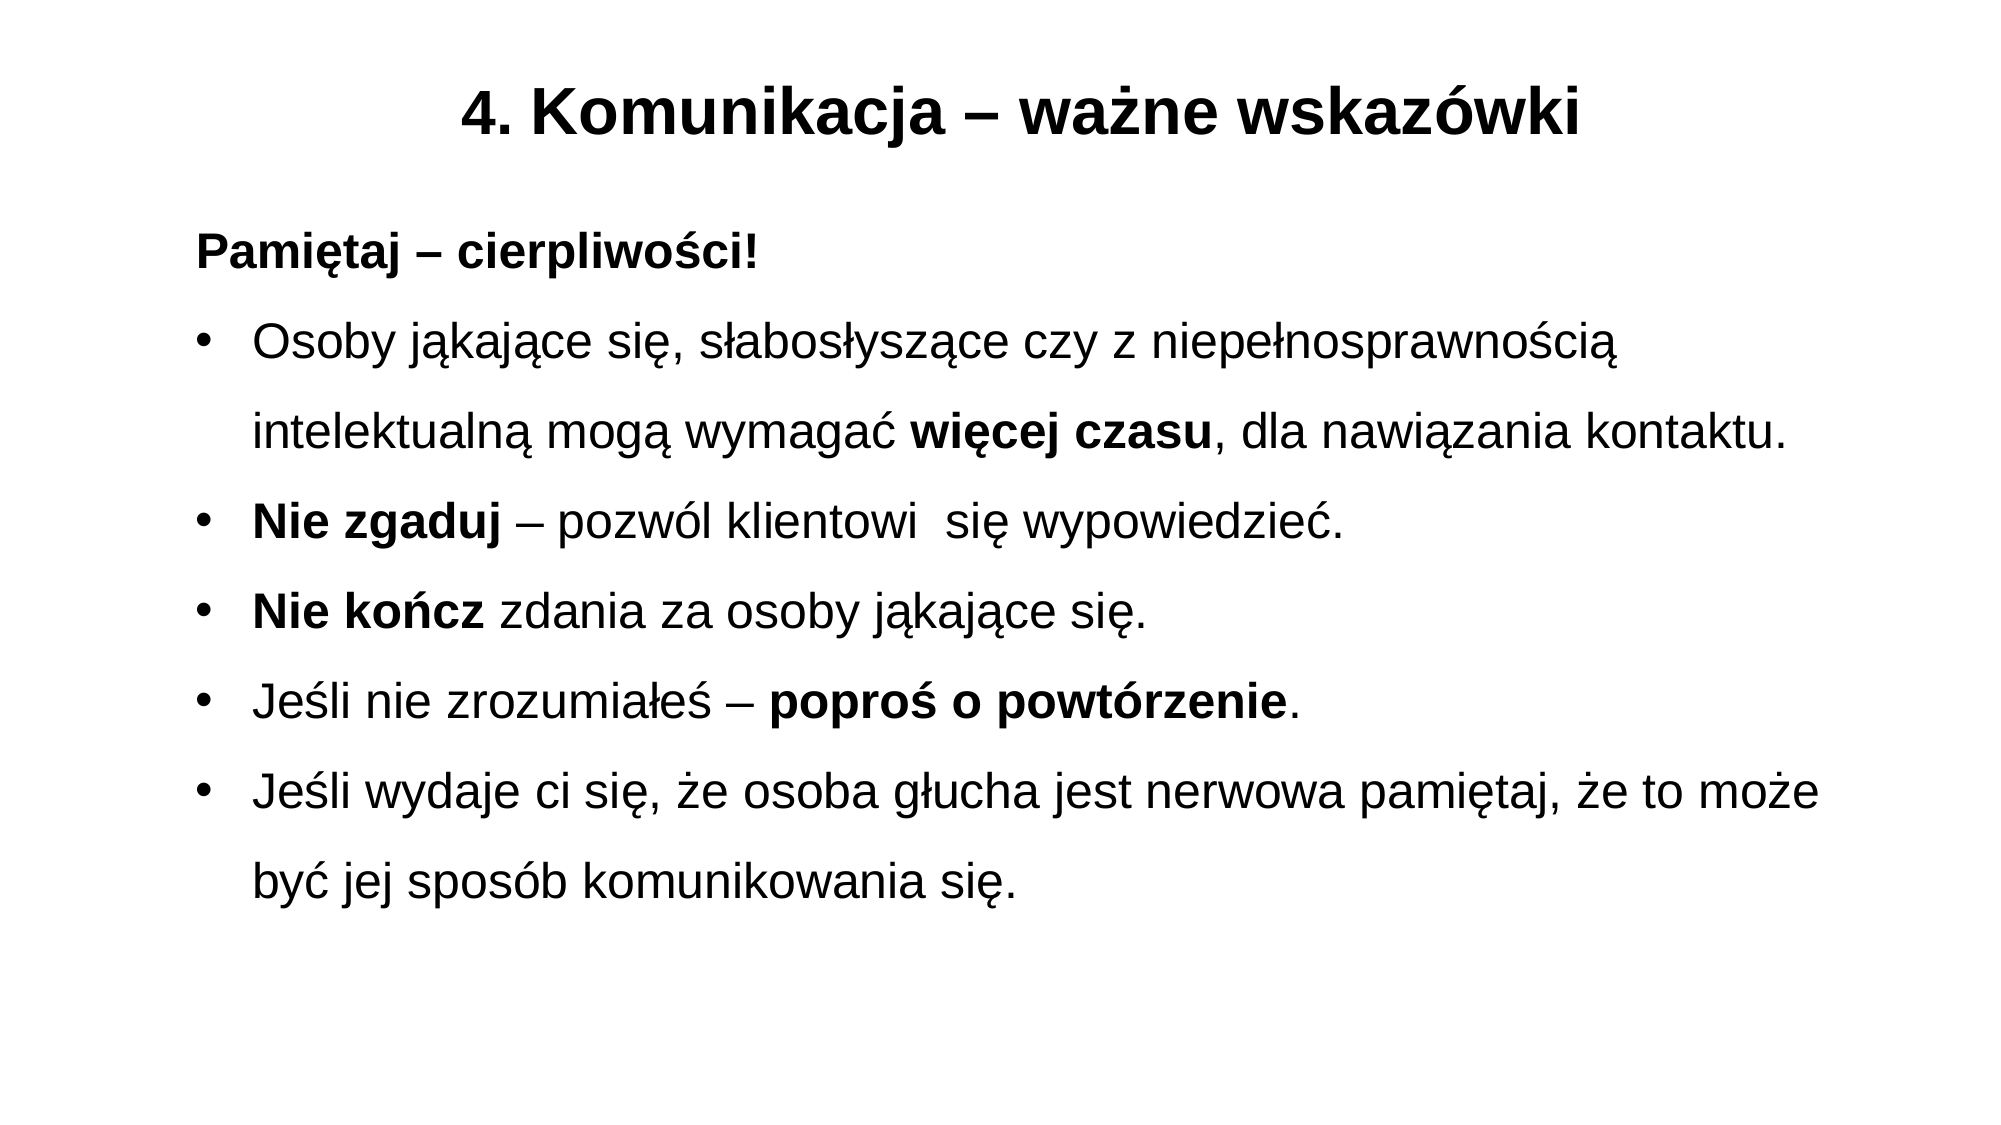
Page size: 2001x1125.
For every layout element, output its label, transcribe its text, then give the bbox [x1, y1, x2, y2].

text_box 4. Komunikacja – ważne wskazówki [446, 60, 1605, 156]
text_box Pamiętaj – cierpliwości! Osoby jąkające się, słabosłyszące czy z niepełnosprawnością intelektualną mogą wymagać więcej czasu, dla nawiązania kontaktu. Nie zgaduj – pozwól klientowi się wypowiedzieć. Nie kończ zdania za osoby jąkające się. Jeśli nie zrozumiałeś – poproś o powtórzenie. Jeśli wydaje ci się, że osoba głucha jest nerwowa pamiętaj, że to może być jej sposób komunikowania się. [181, 181, 1871, 917]
